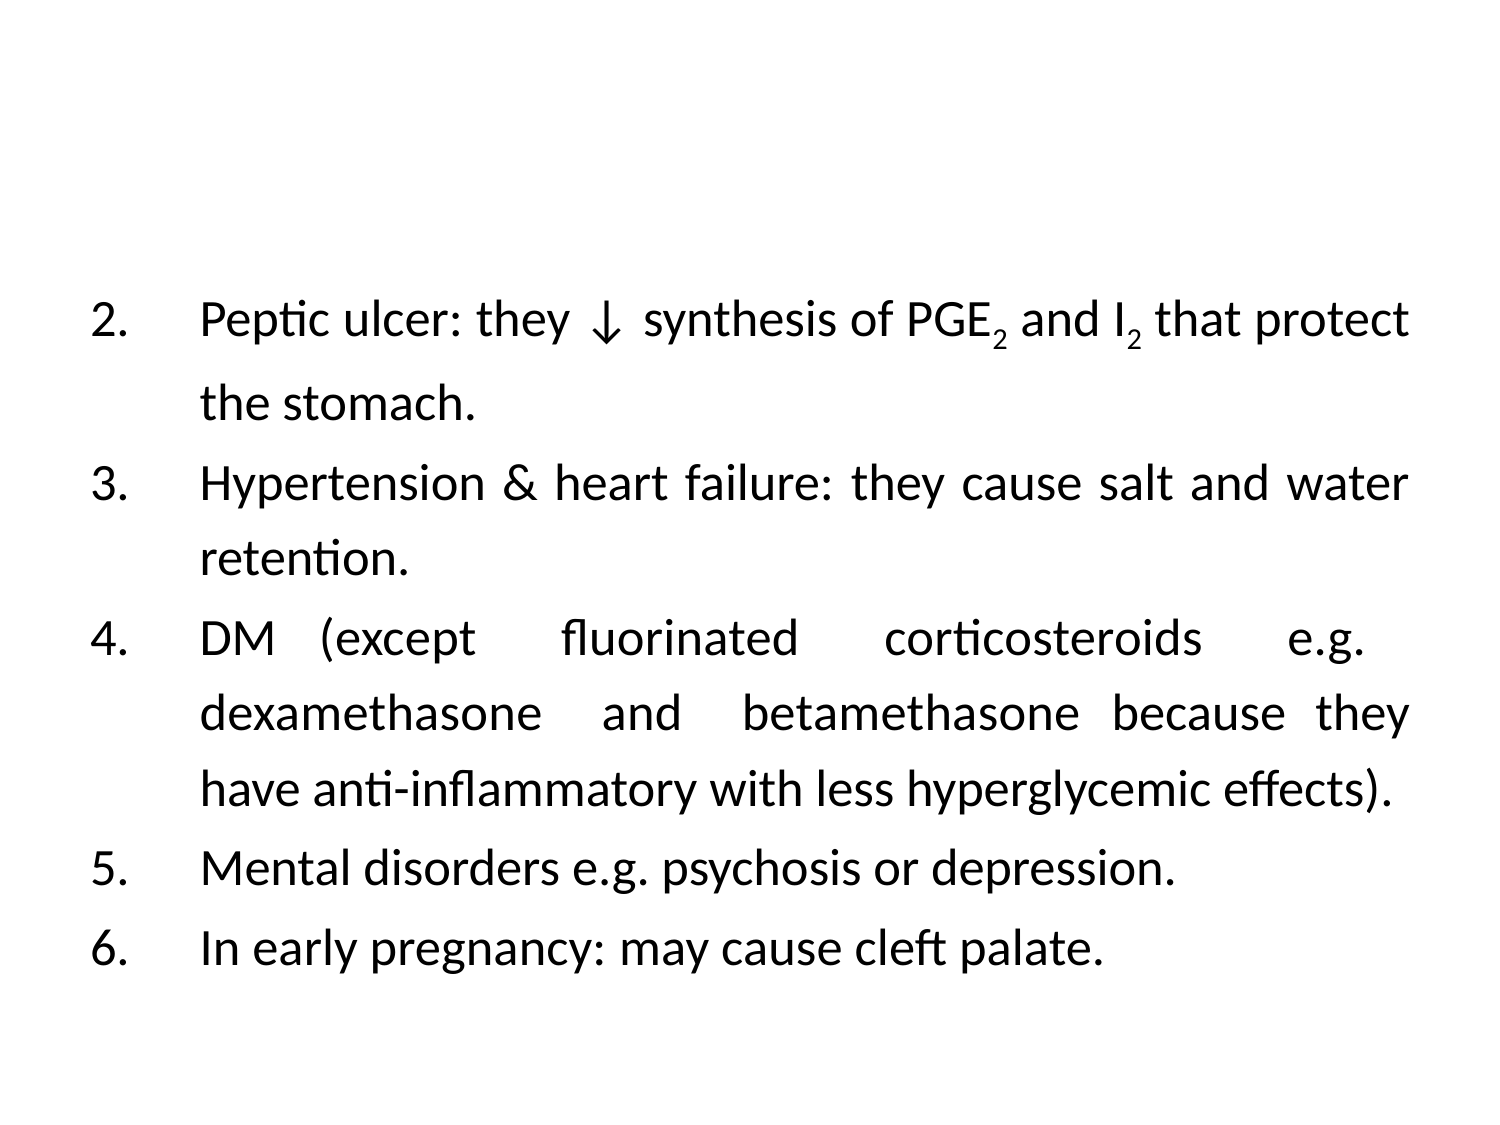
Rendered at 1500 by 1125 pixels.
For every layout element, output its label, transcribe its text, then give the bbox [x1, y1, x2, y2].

list Peptic ulcer: they ↓ synthesis of PGE2 and I2 that protect the stomach. Hypertension & heart failure: they cause salt and water retention. DM (except fluorinated corticosteroids e.g. dexamethasone and betamethasone because they have anti-inflammatory with less hyperglycemic effects). Mental disorders e.g. psychosis or depression. In early pregnancy: may cause cleft palate. [75, 262, 1425, 1005]
